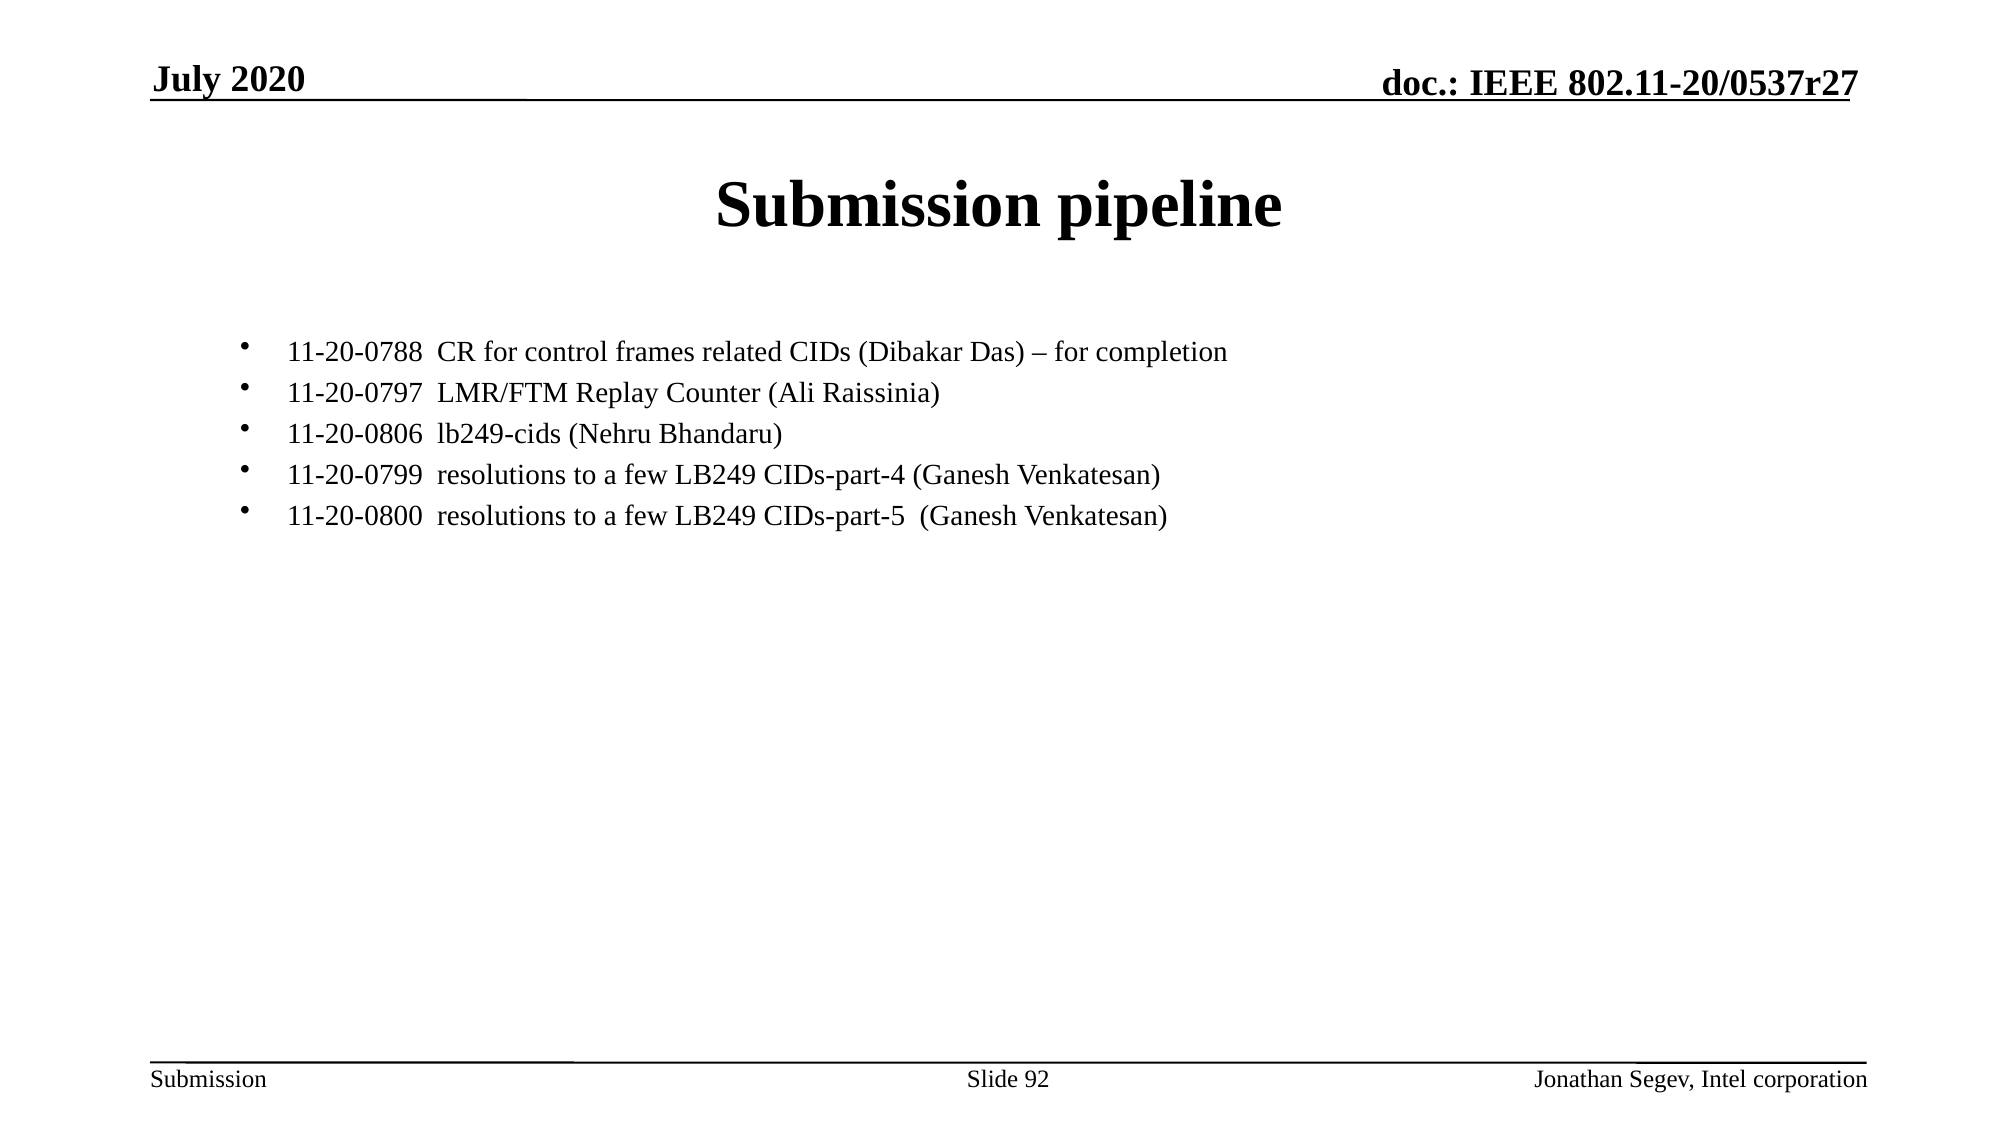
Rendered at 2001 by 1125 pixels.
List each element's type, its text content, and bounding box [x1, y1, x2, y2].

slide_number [152, 54, 563, 100]
title Submission pipeline [149, 112, 1850, 288]
list 11-20-0788 CR for control frames related CIDs (Dibakar Das) – for completion 11-20-0797 LMR/FTM Replay Counter (Ali Raissinia) 11-20-0806 lb249-cids (Nehru Bhandaru) 11-20-0799 resolutions to a few LB249 CIDs-part-4 (Ganesh Venkatesan) 11-20-0800 resolutions to a few LB249 CIDs-part-5 (Ganesh Venkatesan) [149, 324, 1850, 1000]
slide_number Slide 92 [950, 1061, 1067, 1123]
footer Jonathan Segev, Intel corporation [1171, 1061, 1869, 1093]
